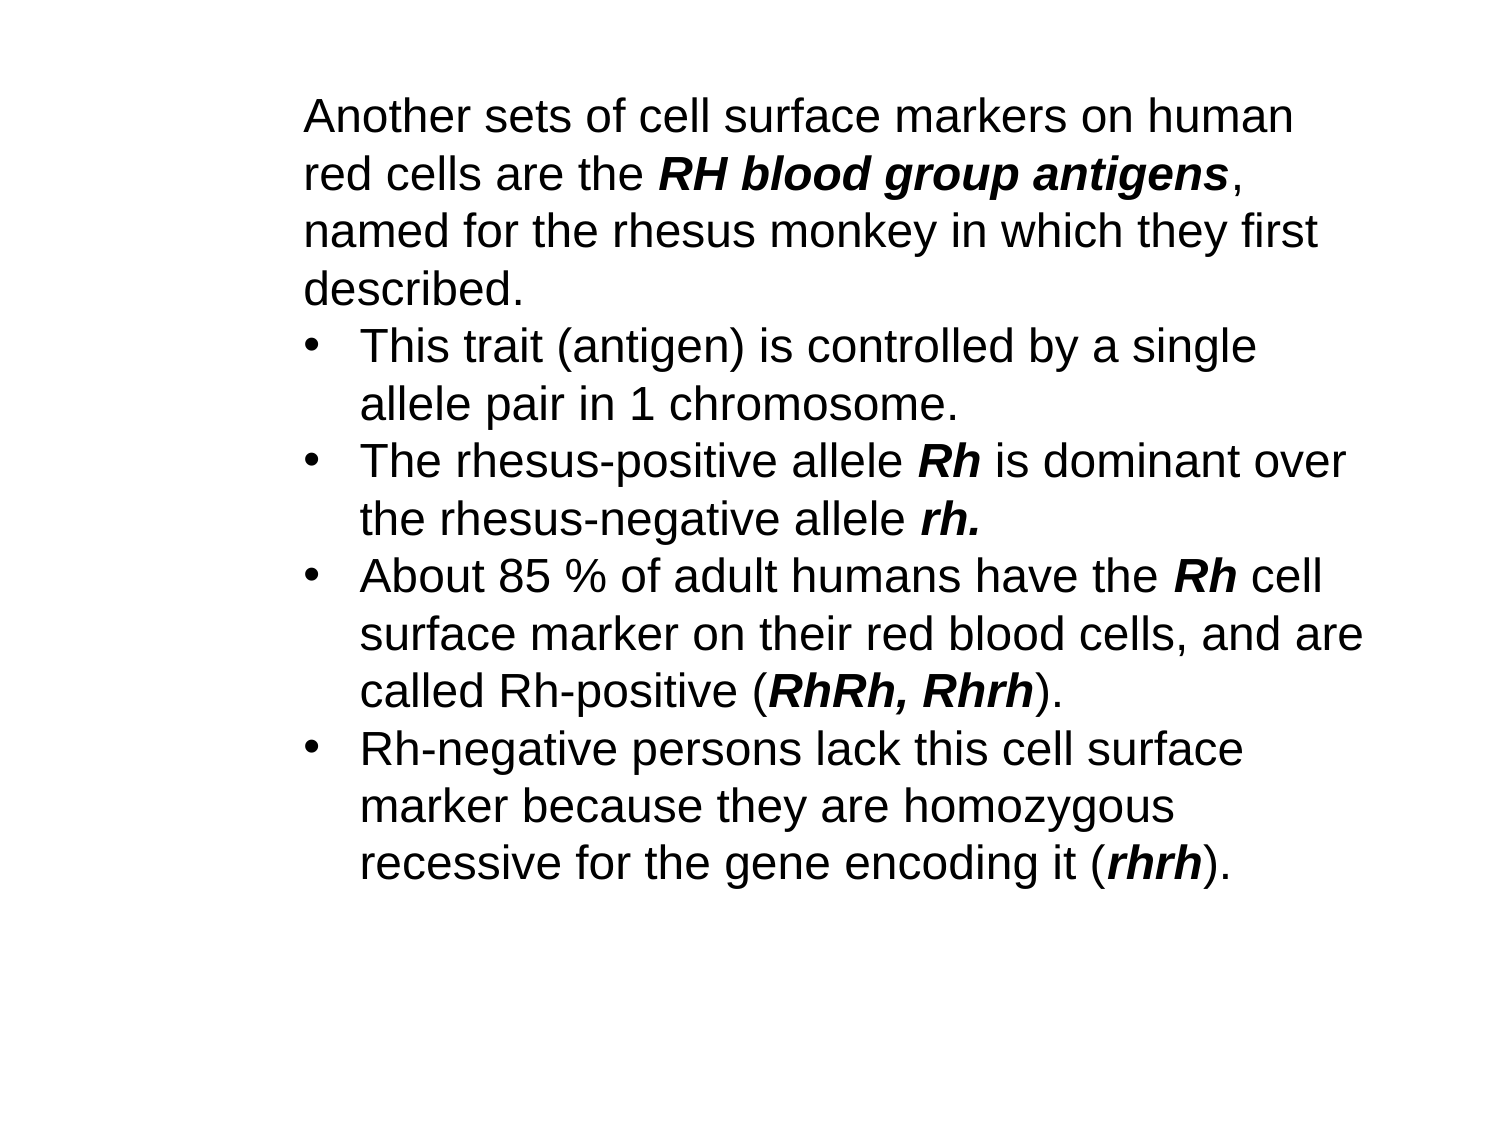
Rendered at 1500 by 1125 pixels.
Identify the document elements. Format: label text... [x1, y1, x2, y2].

text_box Another sets of cell surface markers on human red cells are the RH blood group antigens, named for the rhesus monkey in which they first described. This trait (antigen) is controlled by a single allele pair in 1 chromosome. The rhesus-positive allele Rh is dominant over the rhesus-negative allele rh. About 85 % of adult humans have the Rh cell surface marker on their red blood cells, and are called Rh-positive (RhRh, Rhrh). Rh-negative persons lack this cell surface marker because they are homozygous recessive for the gene encoding it (rhrh). [289, 78, 1382, 944]
